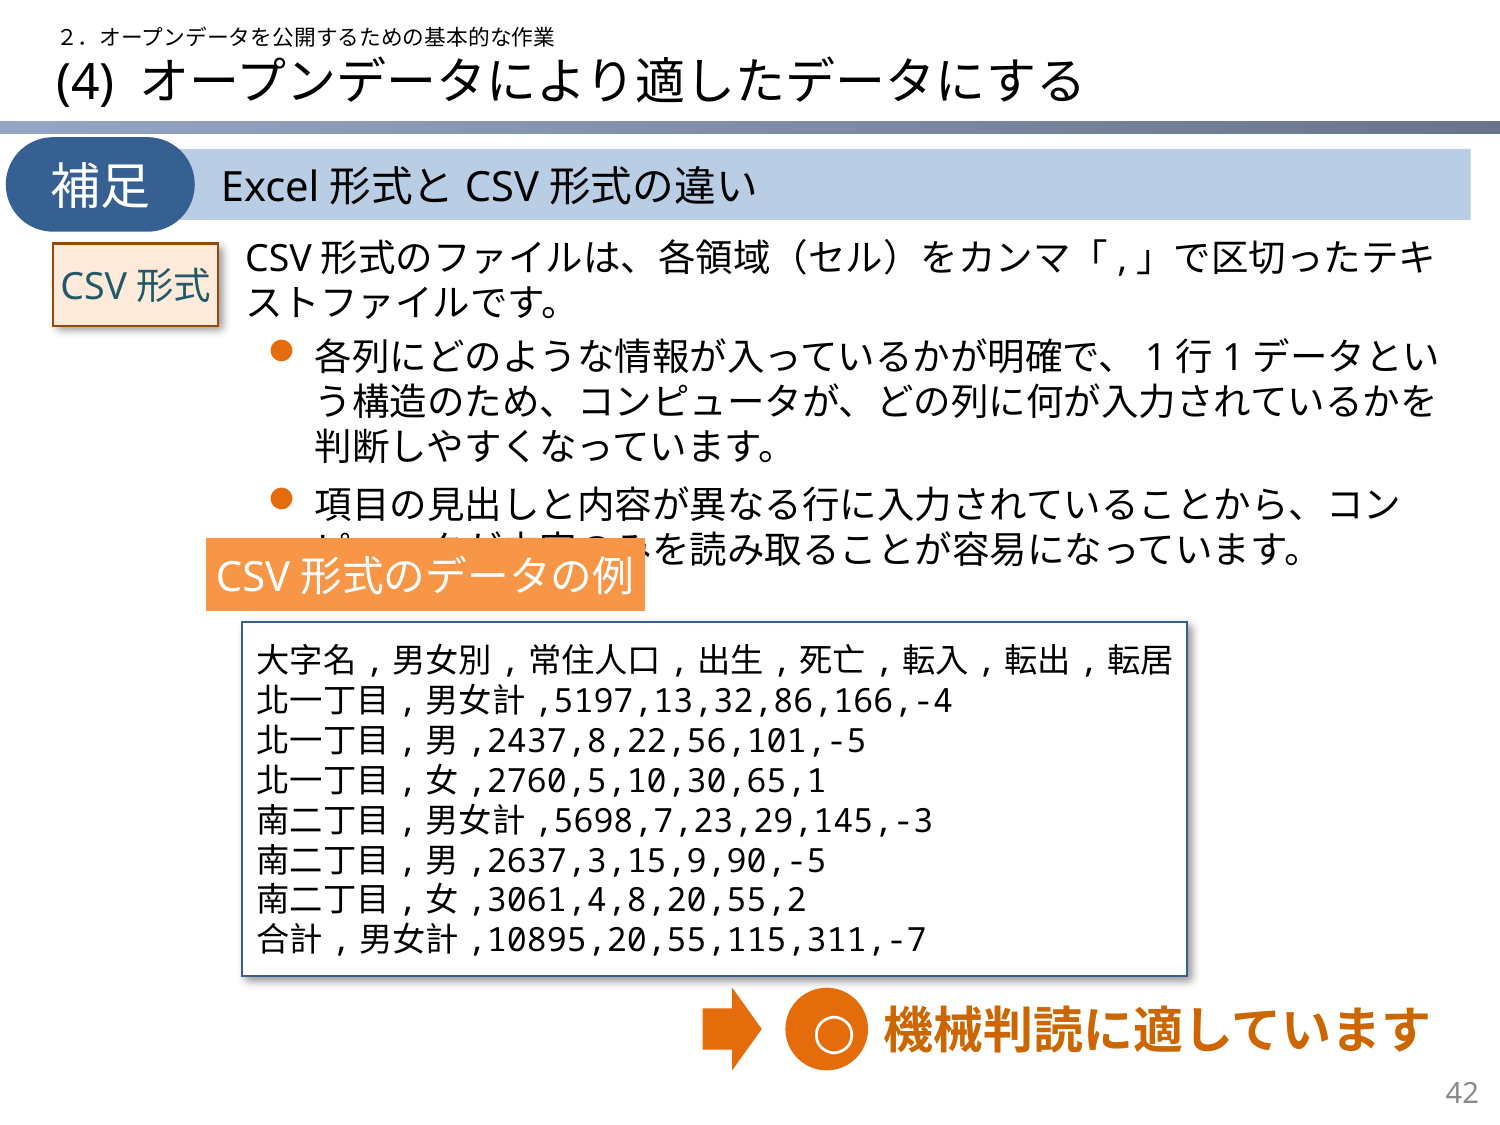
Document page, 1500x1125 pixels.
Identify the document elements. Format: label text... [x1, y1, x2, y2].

text_box [701, 984, 764, 1074]
text_box 大字名,男女別,常住人口,出生,死亡,転入,転出,転居 北一丁目,男女計,5197,13,32,86,166,-4 北一丁目,男,2437,8,22,56,101,-5 北一丁目,女,2760,5,10,30,65,1 南二丁目,男女計,5698,7,23,29,145,-3 南二丁目,男,2637,3,15,9,90,-5 南二丁目,女,3061,4,8,20,55,2 合計,男女計,10895,20,55,115,311,-7 [241, 621, 1188, 977]
text_box 機械判読に適しています [867, 987, 1283, 1071]
text_box CSV形式 [52, 242, 219, 327]
text_box CSV形式のファイルは、各領域（セル）をカンマ「,」で区切ったテキストファイルです。 [229, 242, 1471, 315]
text_box Excel形式とCSV形式の違い [181, 148, 1472, 221]
text_box ○ [784, 986, 870, 1072]
slide_number 41 [1411, 1070, 1495, 1118]
title (4) オープンデータにより適したデータにする [41, 58, 1459, 119]
text_box 各列にどのような情報が入っているかが明確で、1行1データという構造のため、コンピュータが、どの列に何が入力されているかを判断しやすくなっています。 項目の見出しと内容が異なる行に入力されていることから、コンピュータが内容のみを読み取ることが容易になっています。 [253, 325, 1460, 552]
text_box 補足 [4, 136, 196, 233]
text_box CSV形式のデータの例 [206, 538, 645, 611]
text_box ２．オープンデータを公開するための基本的な作業 [41, 19, 1471, 58]
